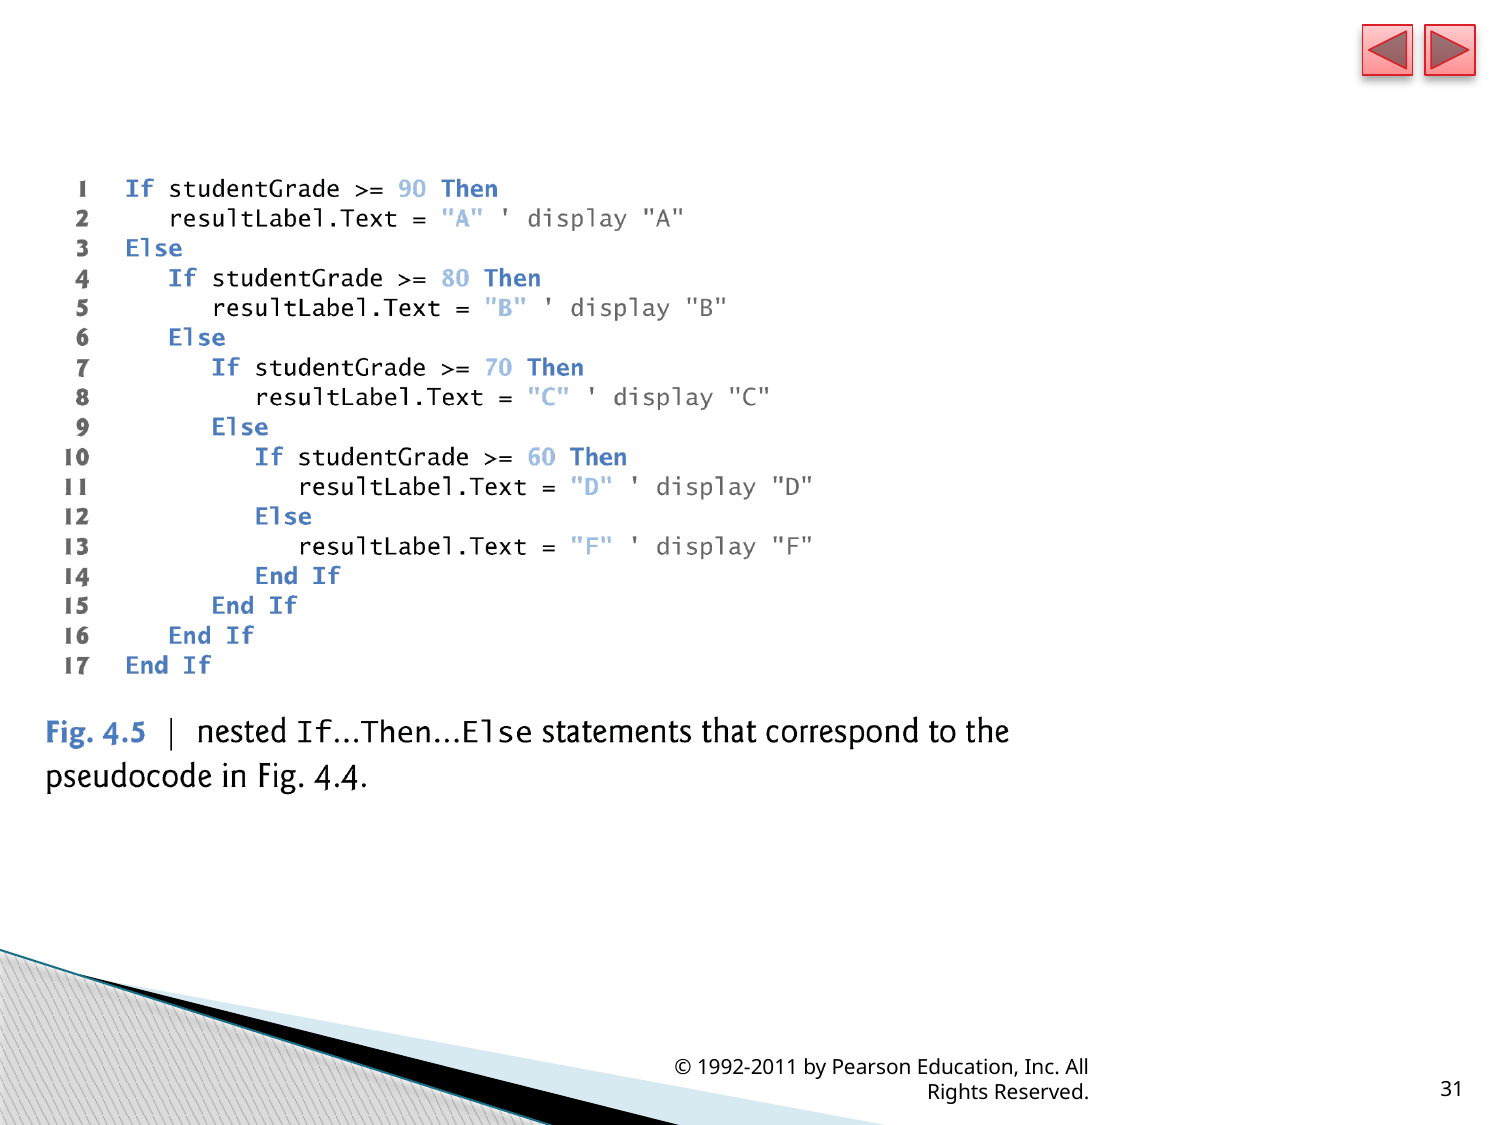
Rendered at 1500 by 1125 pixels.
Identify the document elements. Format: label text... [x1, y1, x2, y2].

slide_number 31 [1418, 1051, 1479, 1112]
footer © 1992-2011 by Pearson Education, Inc. All Rights Reserved. [650, 1051, 1105, 1112]
picture [0, 106, 1500, 1018]
